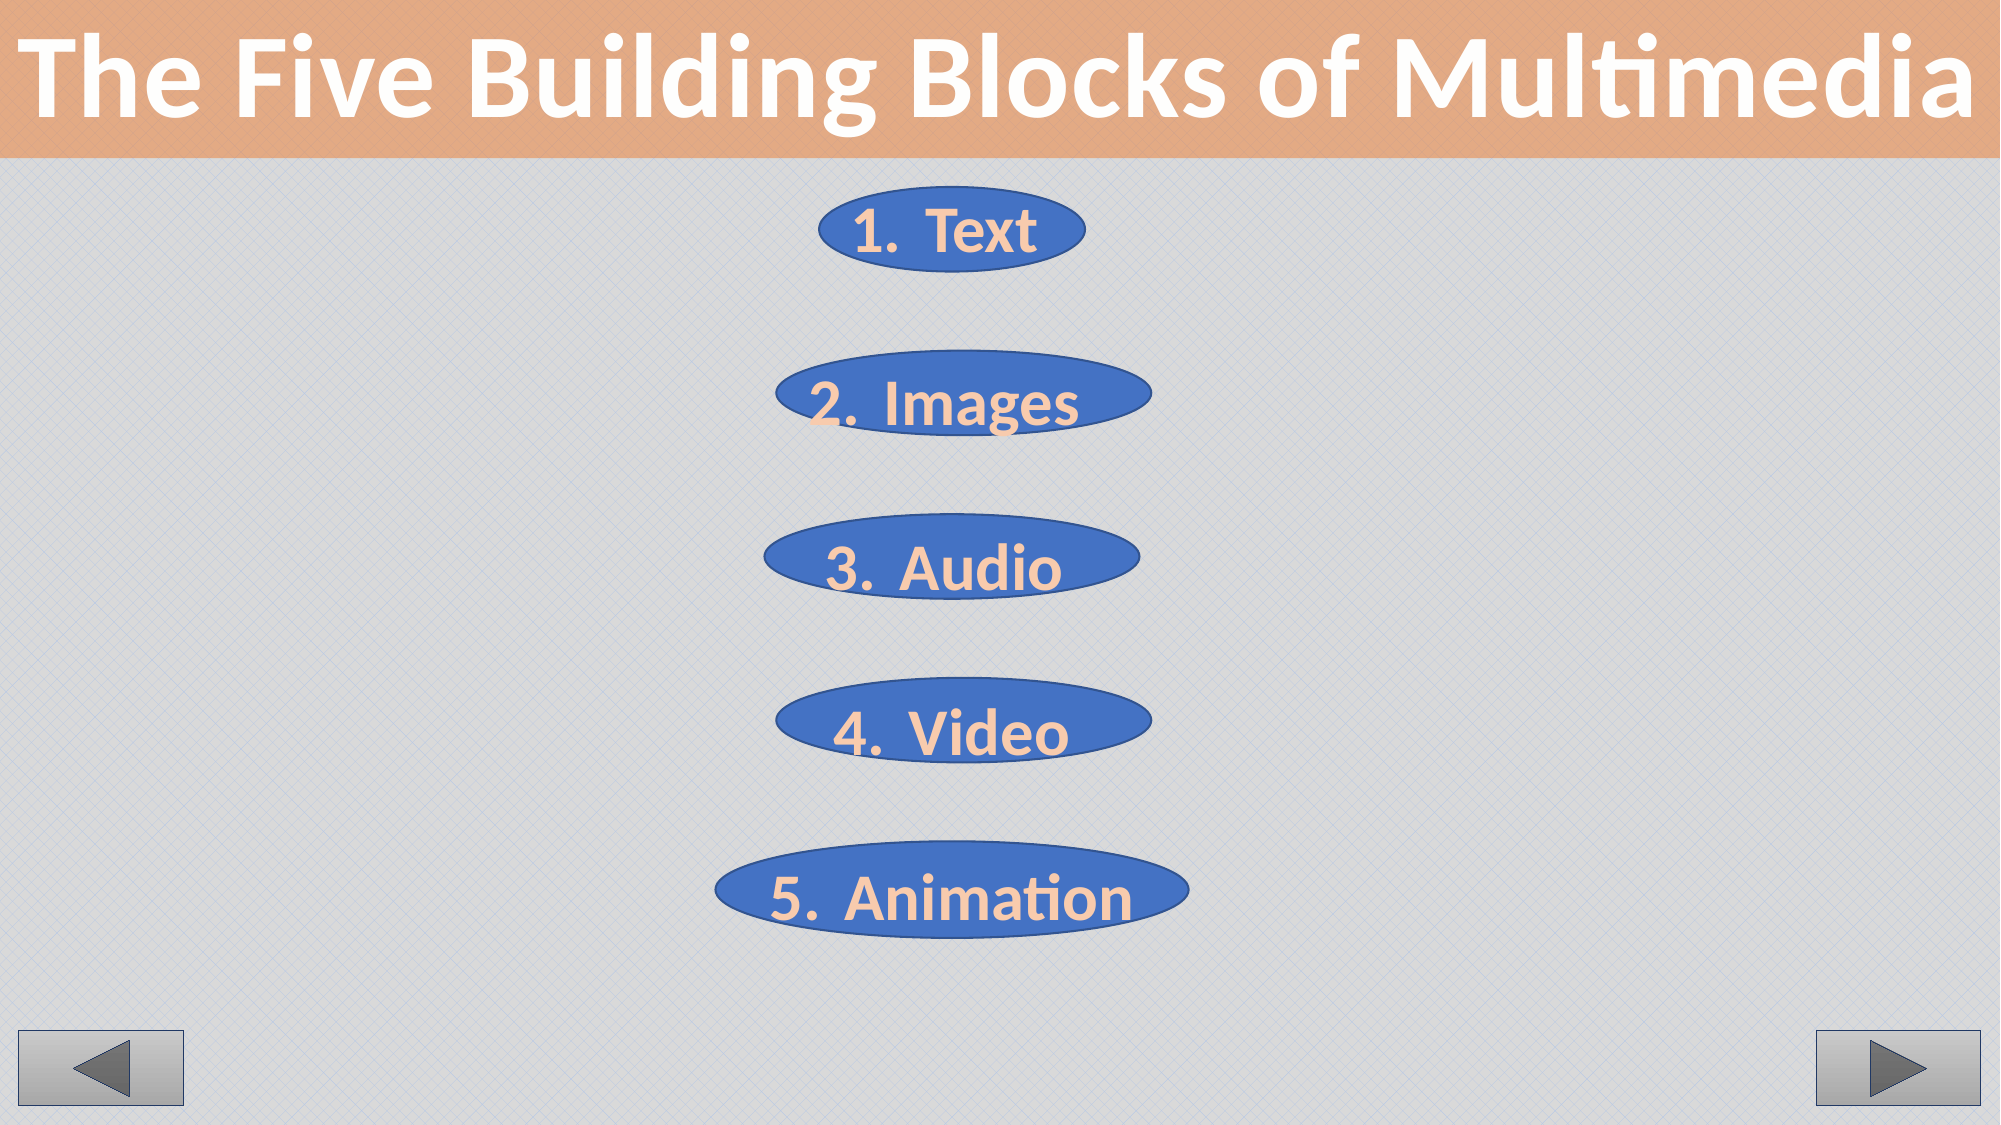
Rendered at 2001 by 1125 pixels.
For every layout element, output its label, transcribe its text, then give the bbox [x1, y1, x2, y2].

subtitle Text Images Audio Video Animation [669, 187, 1235, 1033]
title The Five Building Blocks of Multimedia [0, 0, 2000, 159]
text_box [1816, 1030, 1981, 1106]
text_box [18, 1030, 184, 1106]
